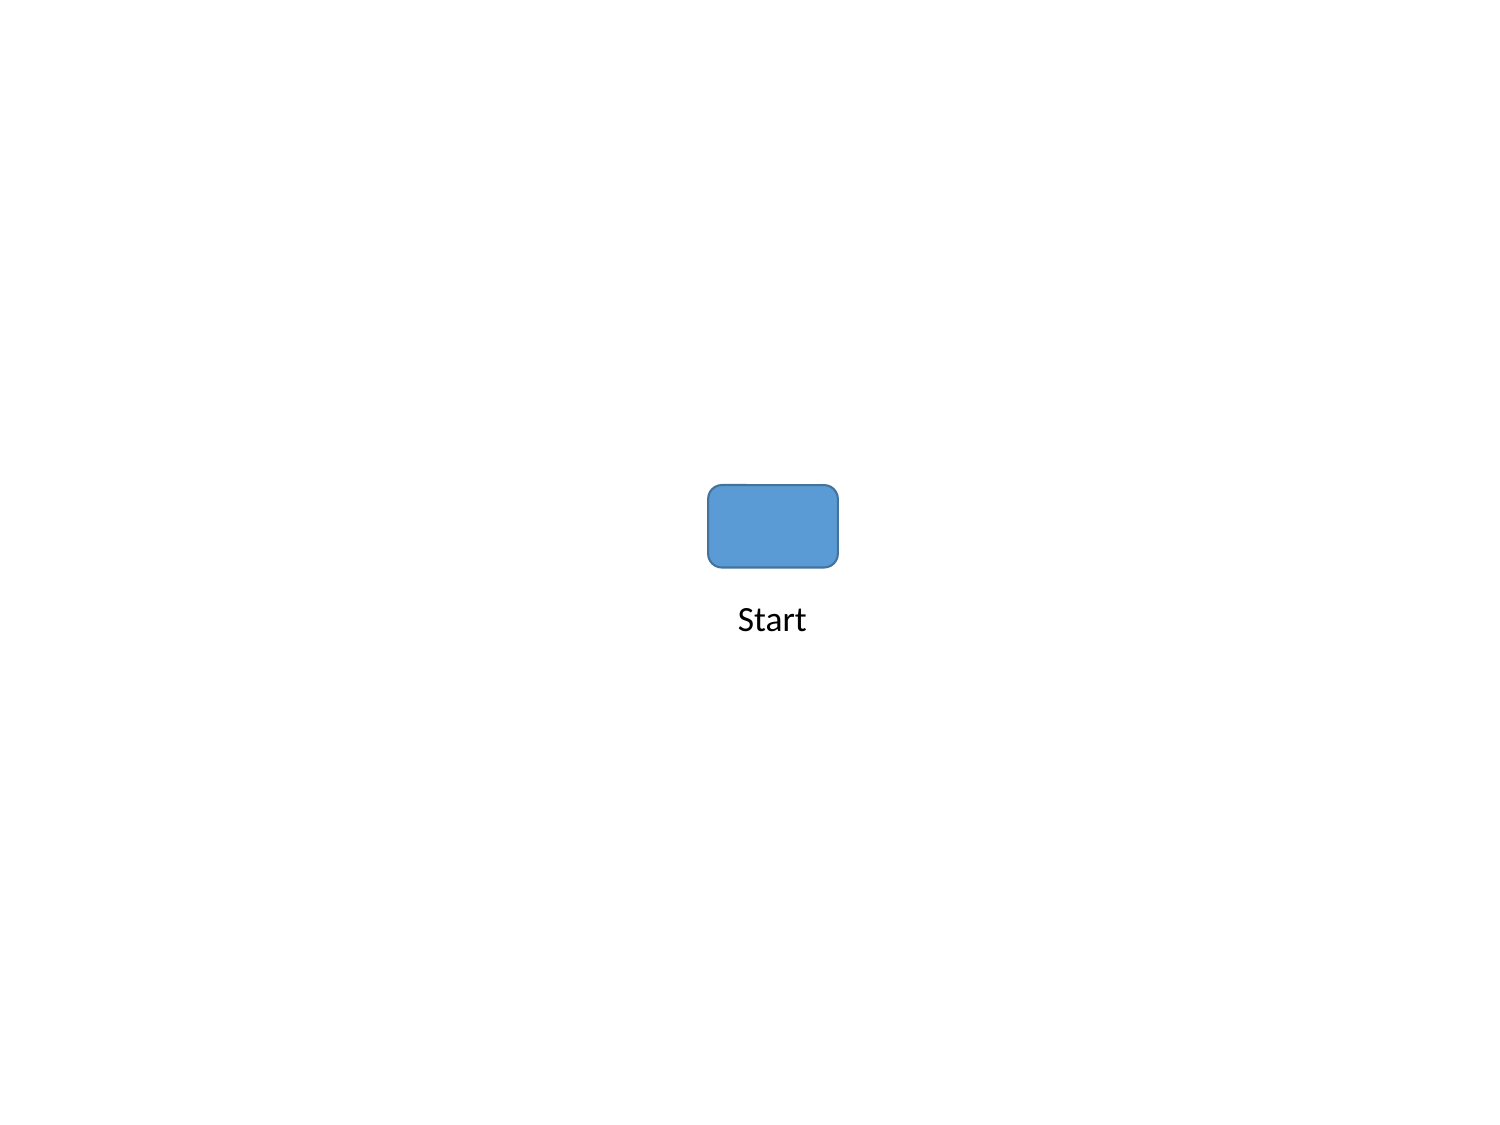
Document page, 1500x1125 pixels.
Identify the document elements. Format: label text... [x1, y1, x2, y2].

text_box Start [723, 588, 823, 646]
text_box [707, 483, 839, 569]
